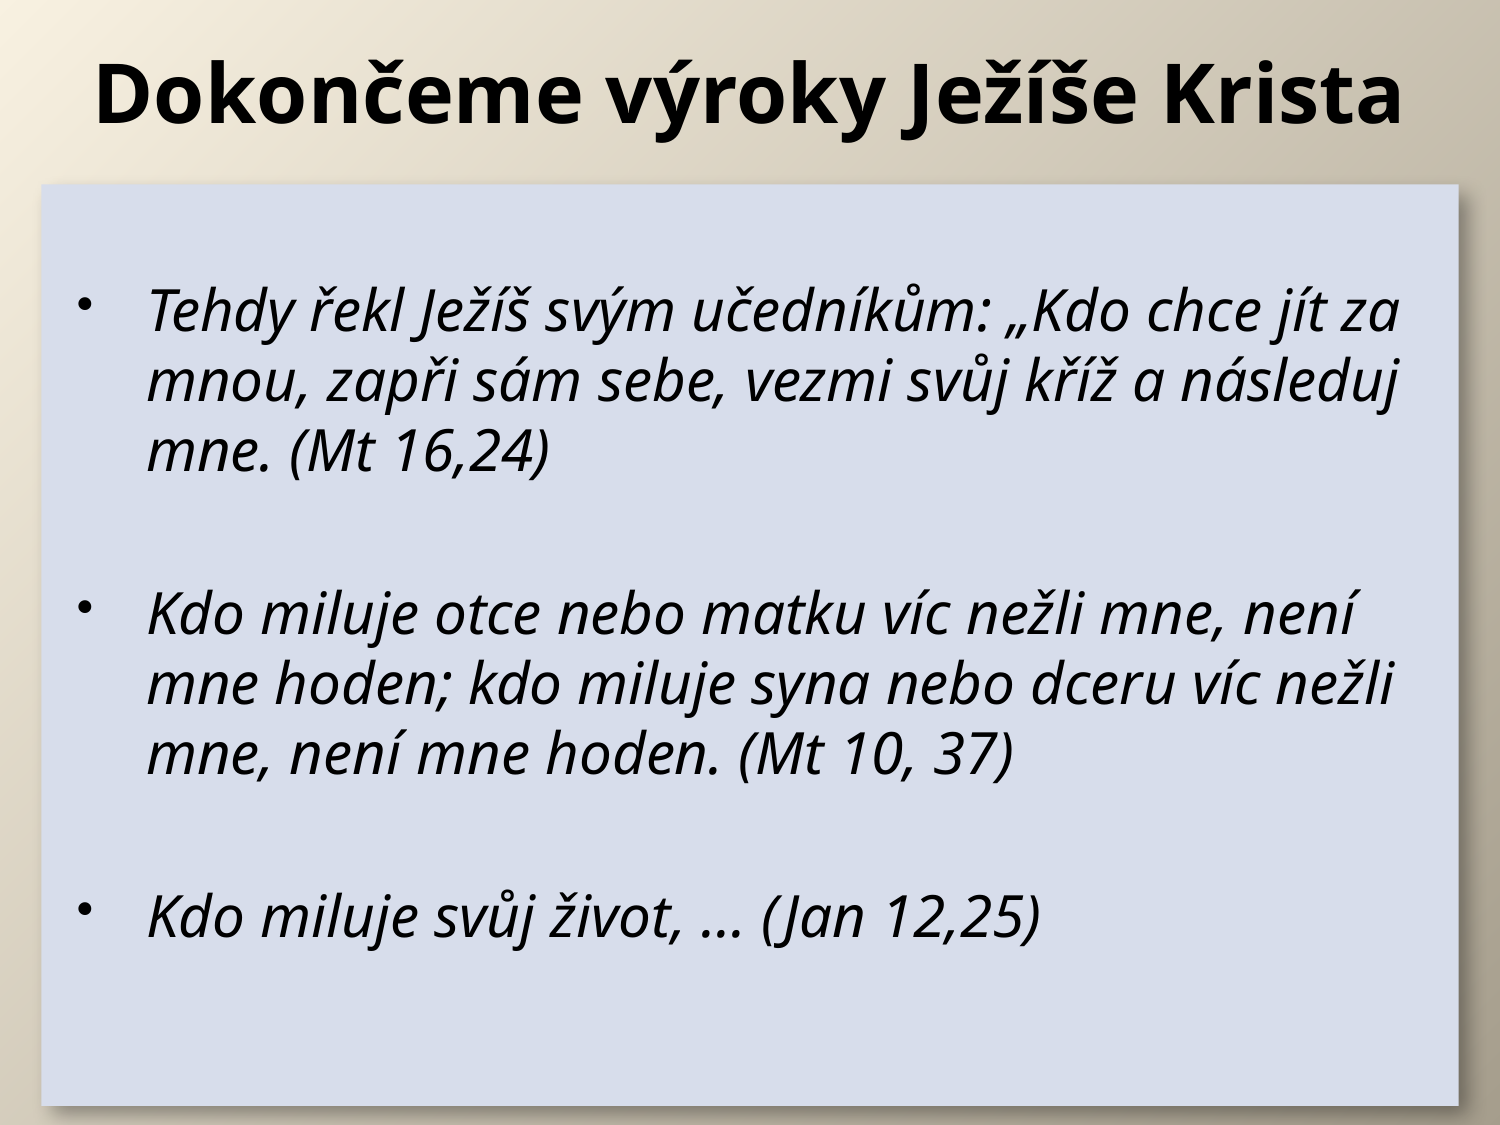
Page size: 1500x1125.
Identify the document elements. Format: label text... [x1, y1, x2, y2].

list Tehdy řekl Ježíš svým učedníkům: „Kdo chce jít za mnou, zapři sám sebe, vezmi svůj kříž a následuj mne. (Mt 16,24) Kdo miluje otce nebo matku víc nežli mne, není mne hoden; kdo miluje syna nebo dceru víc nežli mne, není mne hoden. (Mt 10, 37) Kdo miluje svůj život, ... (Jan 12,25) [41, 184, 1459, 1107]
title Dokončeme výroky Ježíše Krista [75, 19, 1425, 161]
